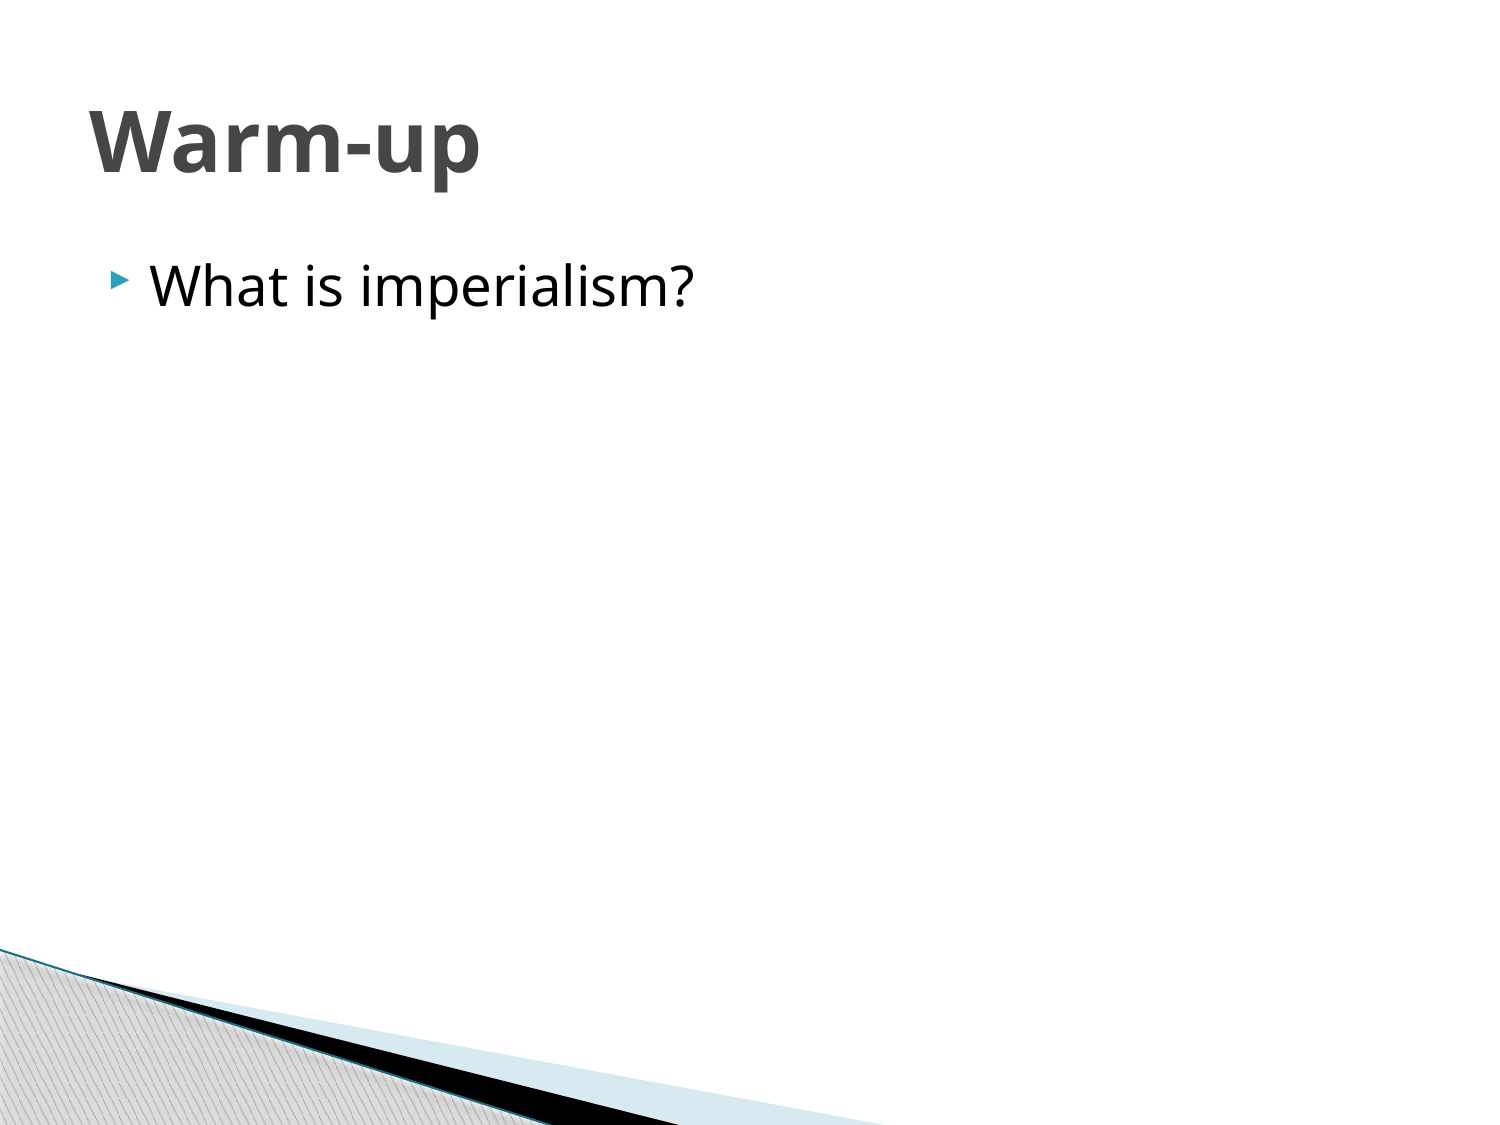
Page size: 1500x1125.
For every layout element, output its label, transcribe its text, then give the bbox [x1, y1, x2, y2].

title Warm-up [75, 45, 1425, 233]
list What is imperialism? [75, 243, 1425, 986]
